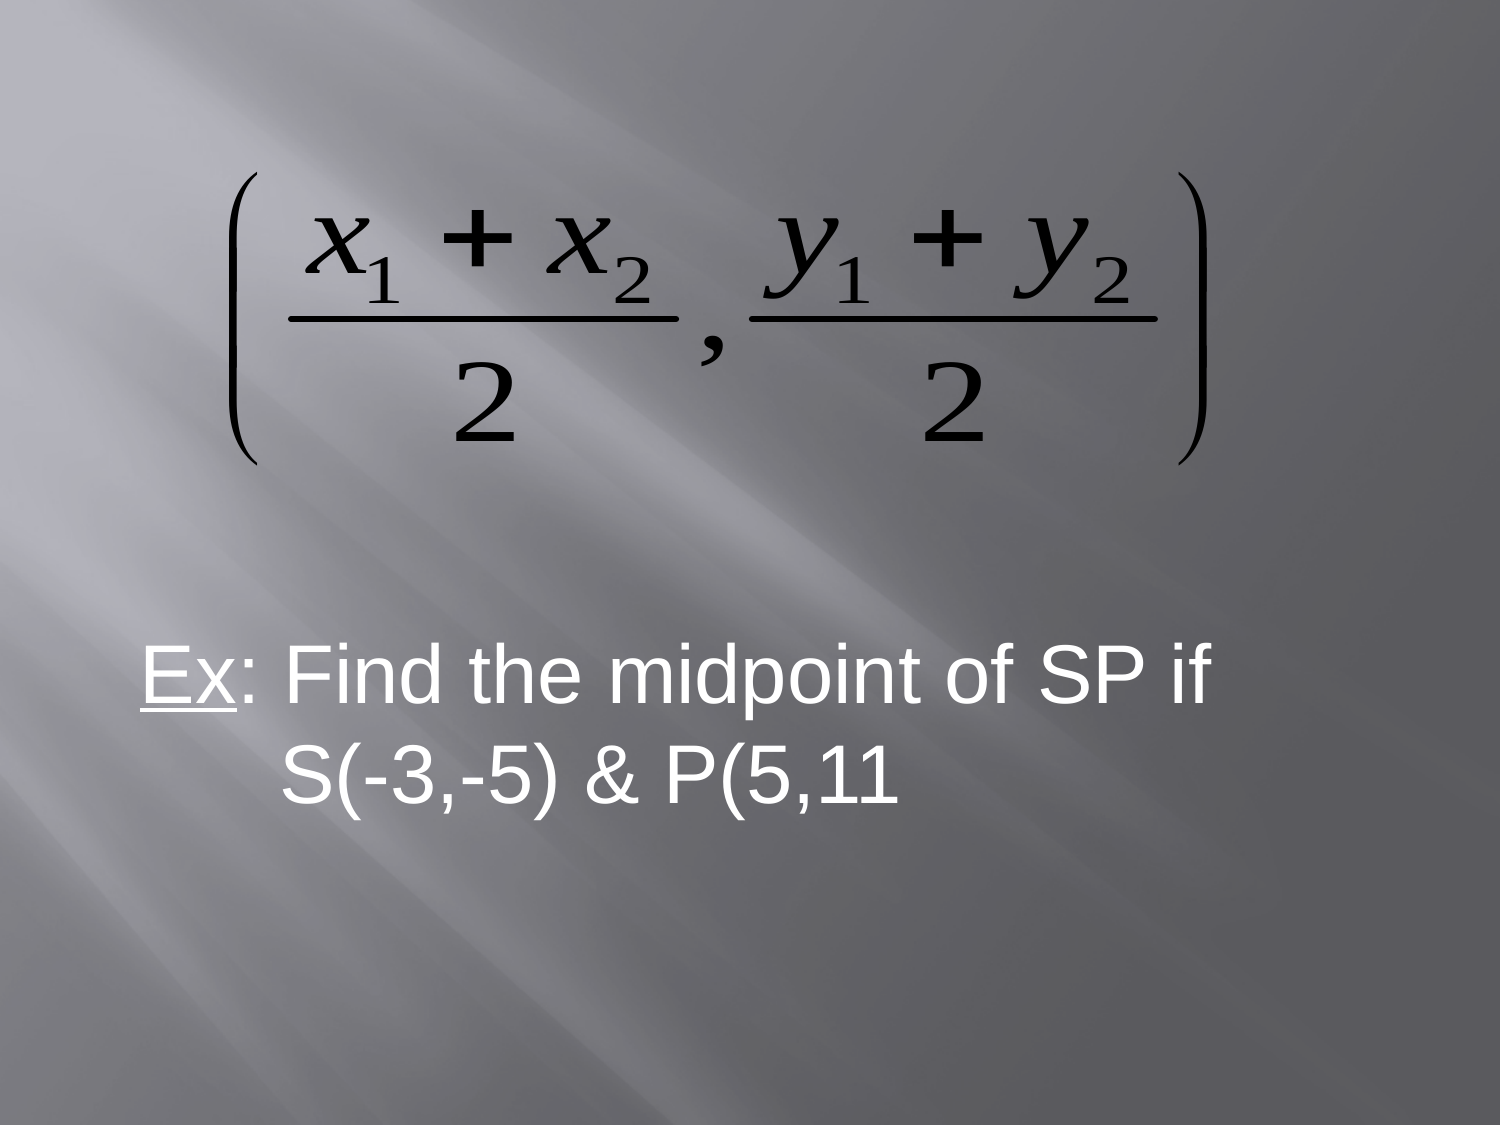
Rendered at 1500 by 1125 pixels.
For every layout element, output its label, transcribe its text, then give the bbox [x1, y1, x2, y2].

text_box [199, 149, 1251, 488]
text_box Ex: Find the midpoint of SP if S(-3,-5) & P(5,11 [125, 612, 1450, 828]
